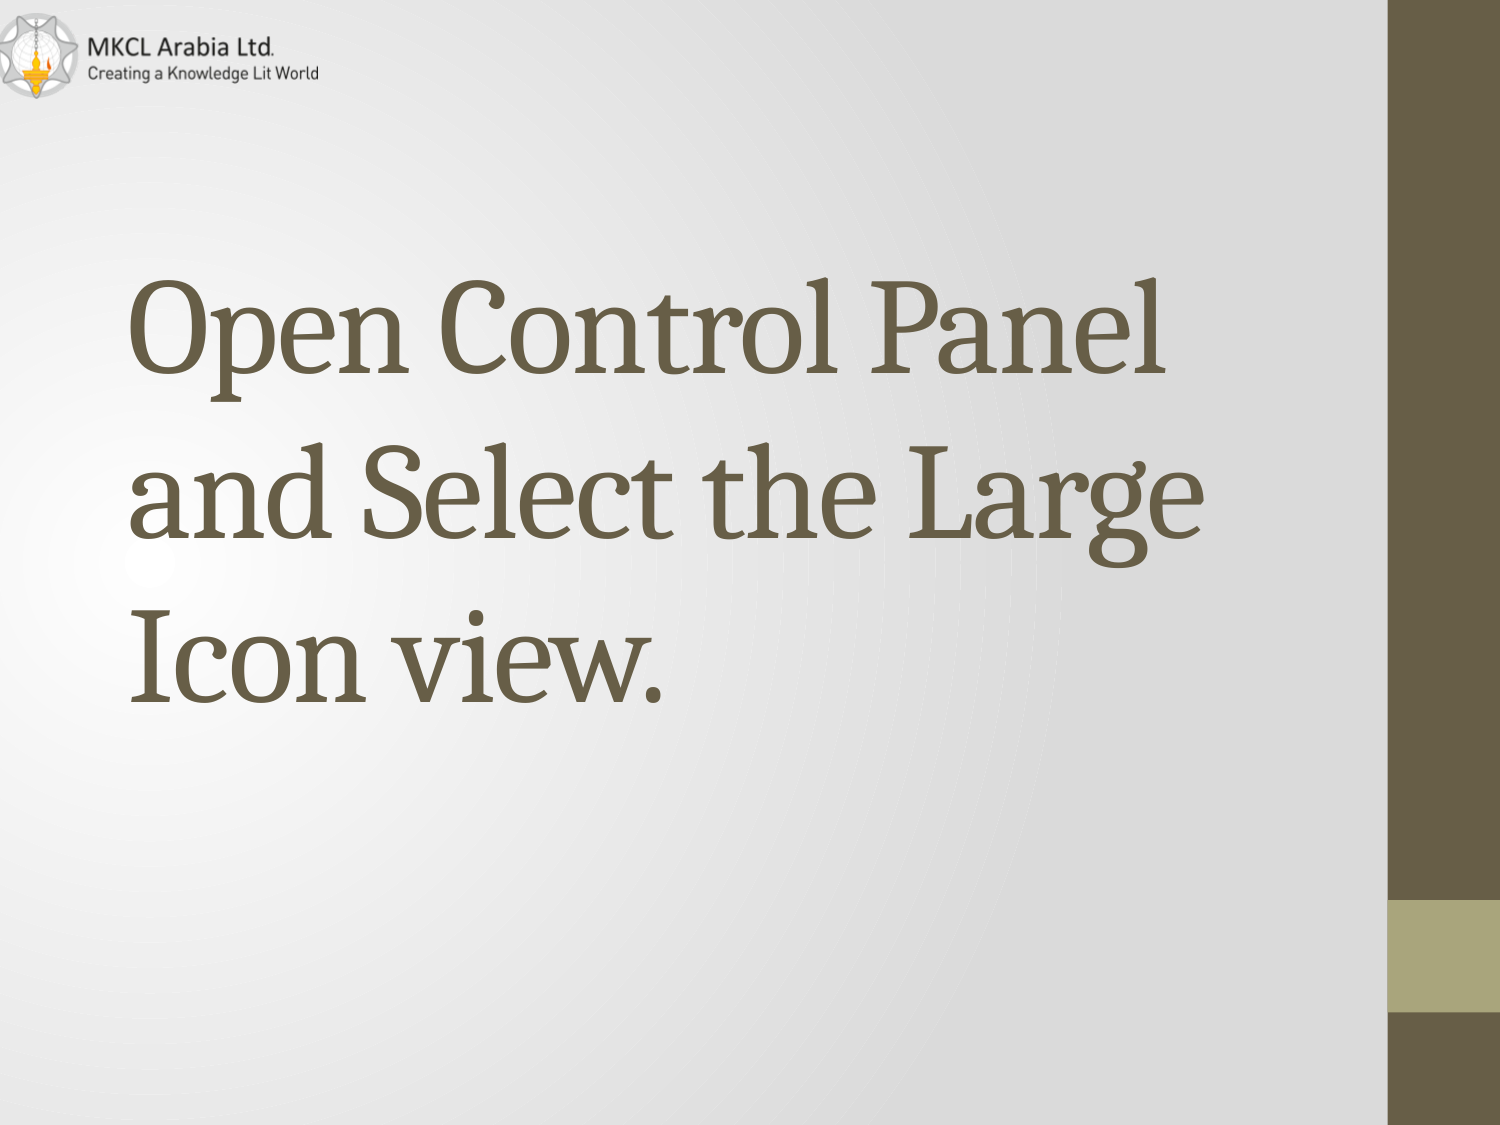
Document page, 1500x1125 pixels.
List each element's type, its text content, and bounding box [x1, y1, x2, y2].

title Open Control Panel and Select the Large Icon view. [112, 312, 1350, 738]
picture [0, 13, 318, 99]
